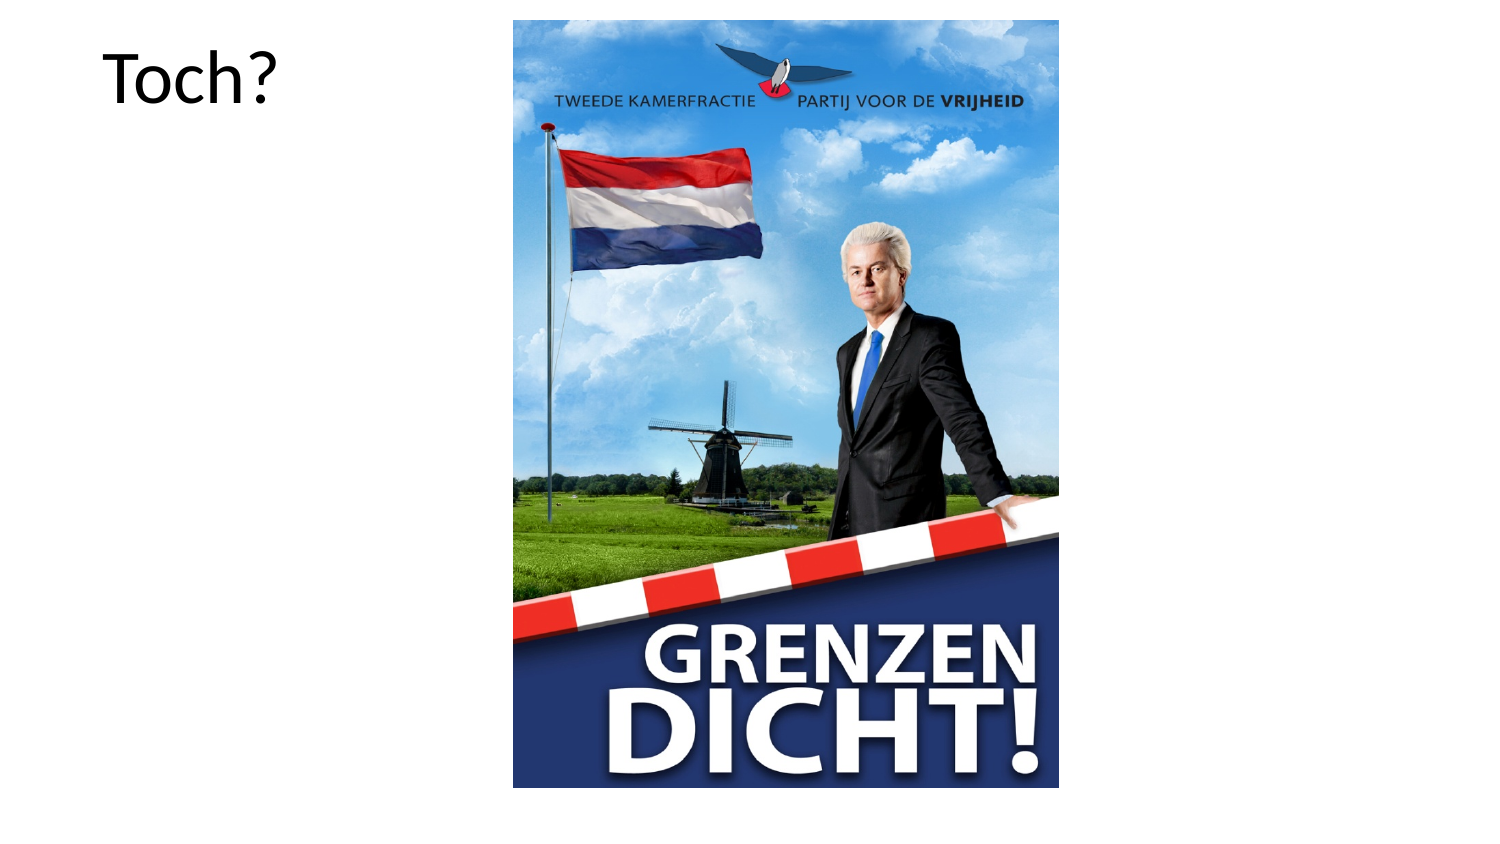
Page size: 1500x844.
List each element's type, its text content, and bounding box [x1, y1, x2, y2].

title Toch? [0, 20, 384, 127]
picture [513, 19, 1059, 789]
